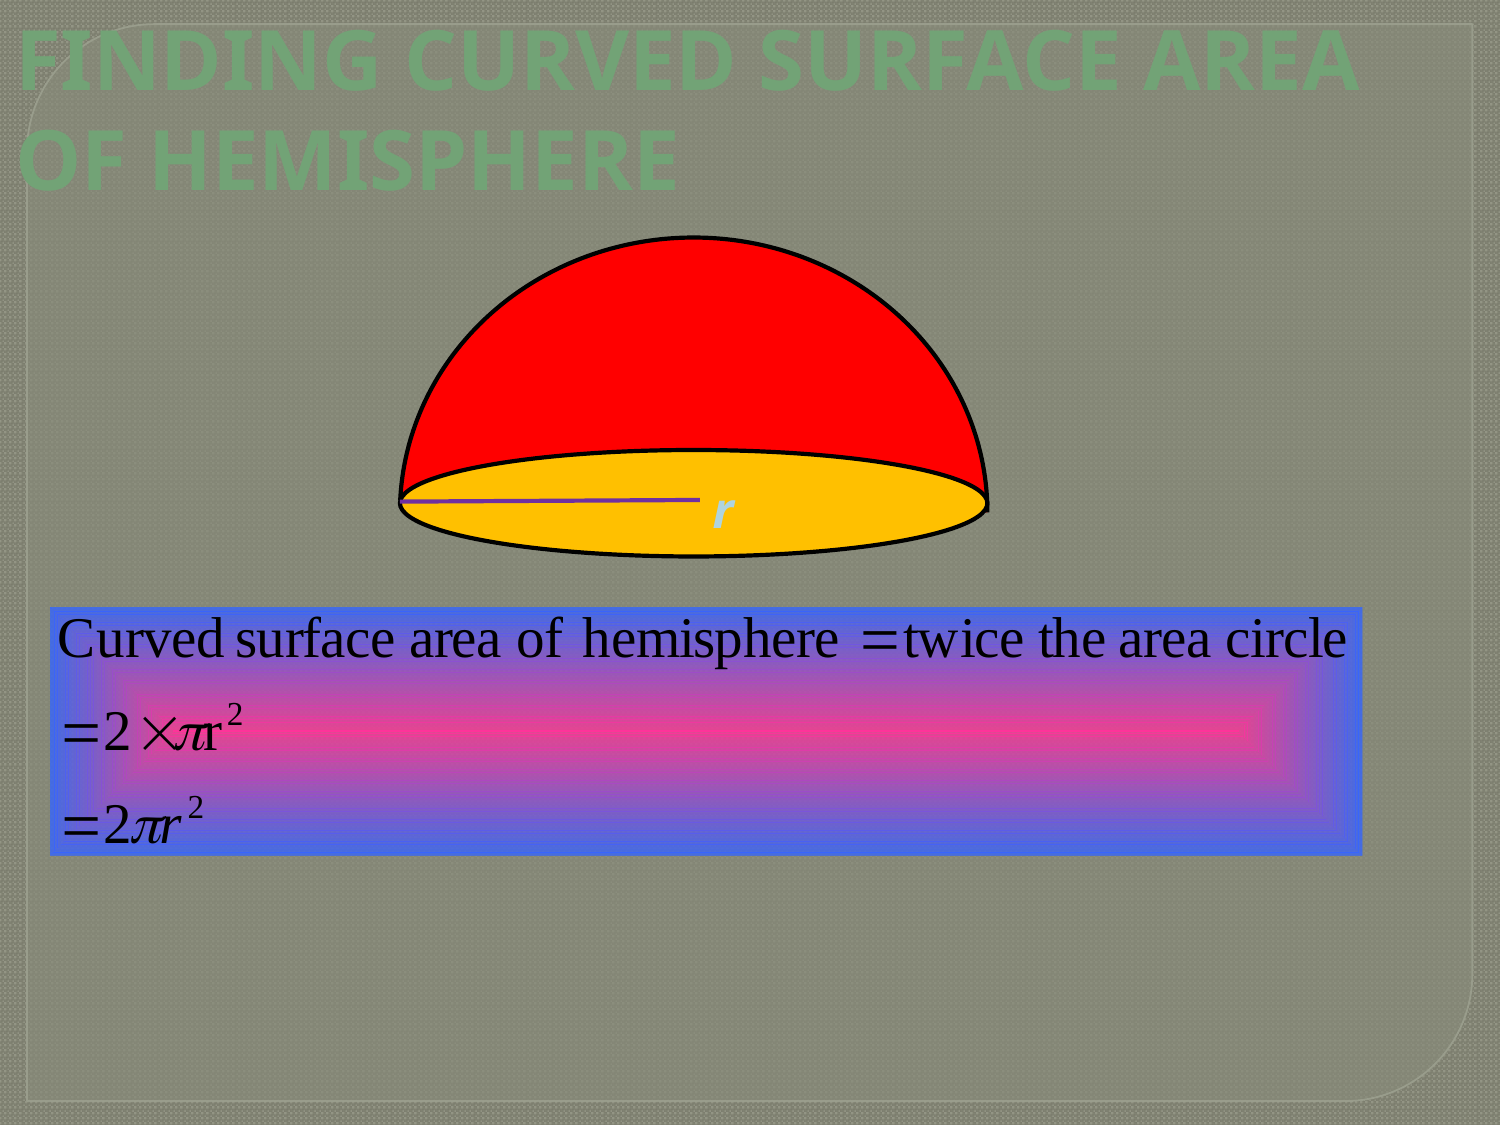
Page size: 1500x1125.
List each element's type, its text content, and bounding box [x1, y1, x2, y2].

text_box r [712, 474, 788, 550]
text_box [399, 236, 988, 494]
text_box Finding curved surface area of hemisphere [0, 0, 1500, 215]
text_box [49, 606, 1363, 856]
text_box [396, 446, 991, 560]
